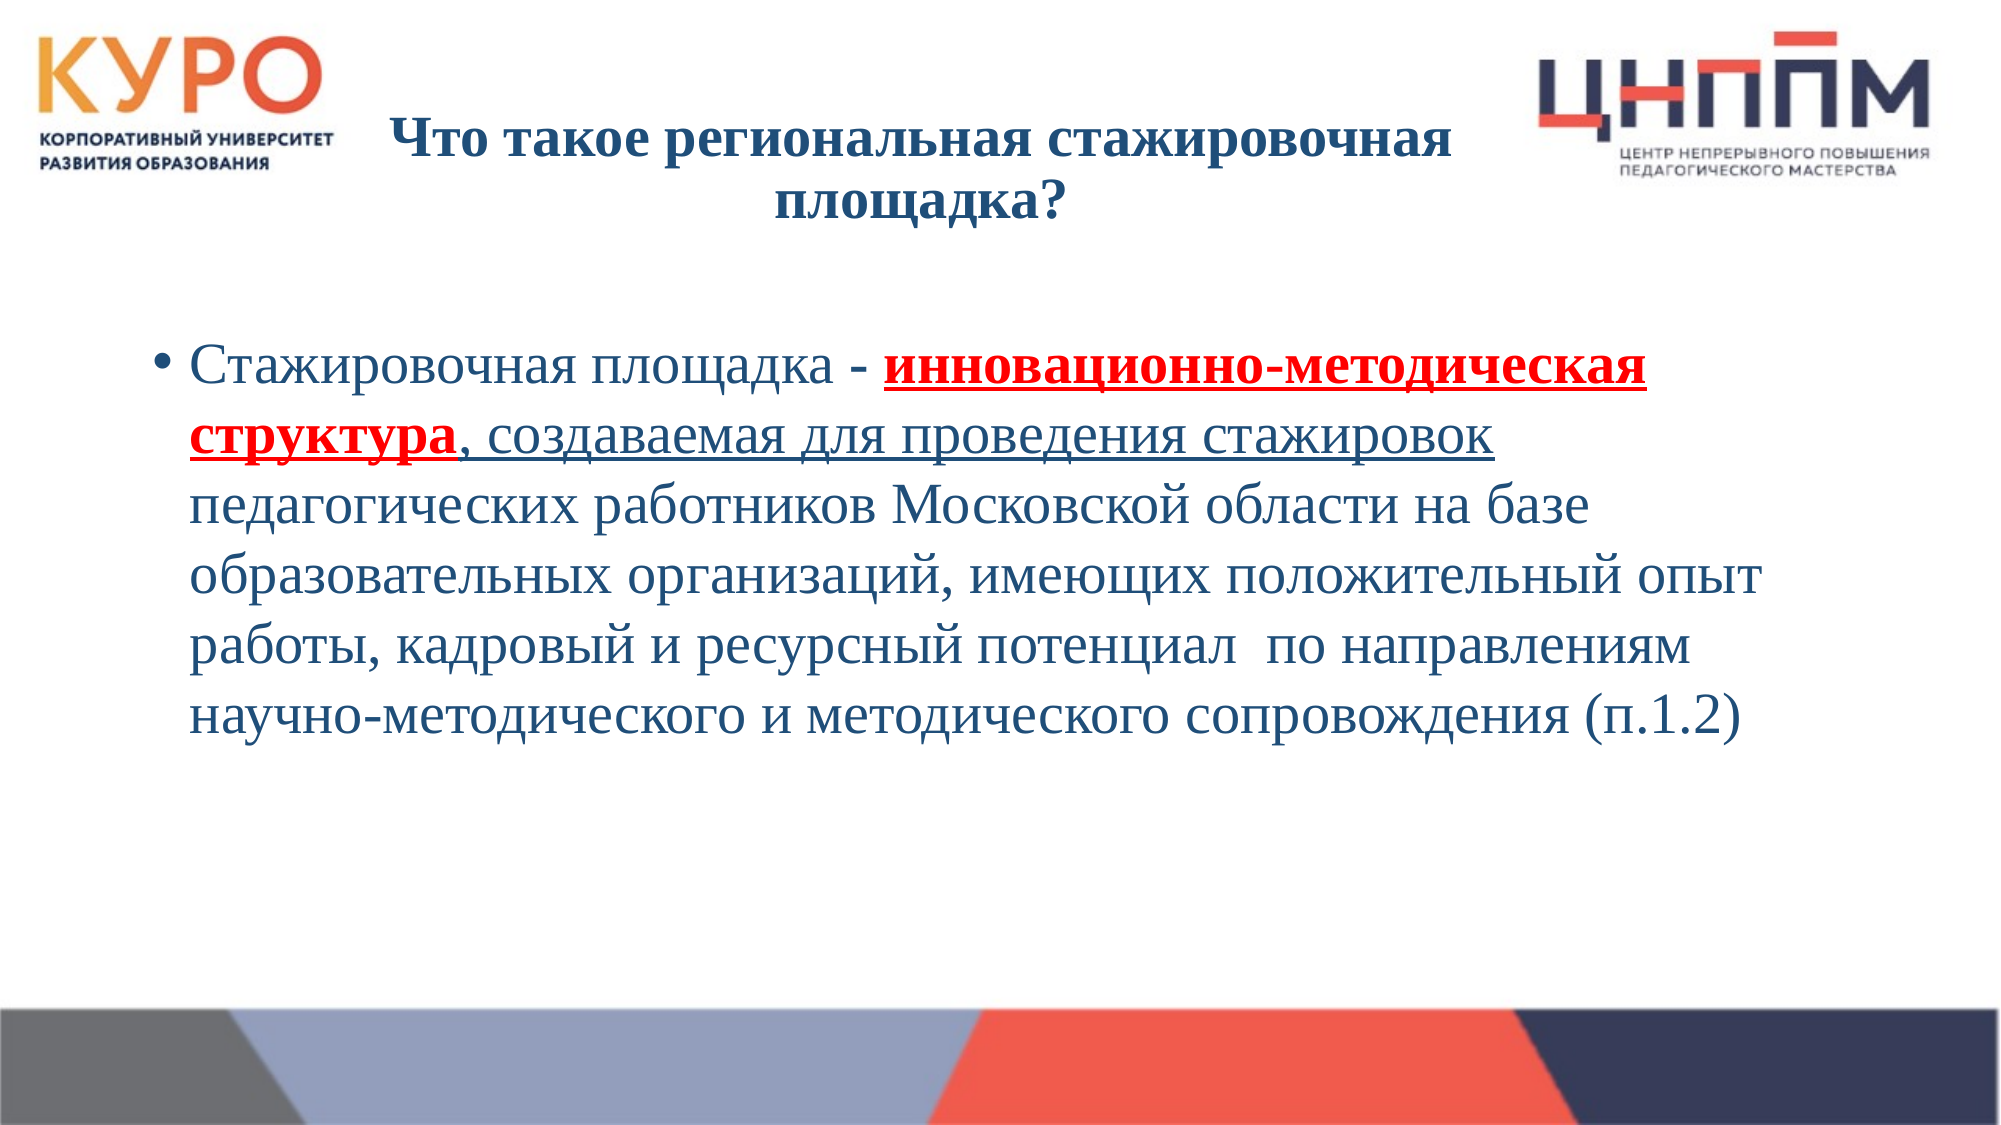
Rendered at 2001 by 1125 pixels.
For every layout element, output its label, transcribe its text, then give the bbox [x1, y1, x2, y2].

list Стажировочная площадка - инновационно-методическая структура, создаваемая для проведения стажировок педагогических работников Московской области на базе образовательных организаций, имеющих положительный опыт работы, кадровый и ресурсный потенциал по направлениям научно-методического и методического сопровождения (п.1.2) [137, 318, 1863, 946]
picture [0, 0, 2001, 1125]
title Что такое региональная стажировочная площадка? [311, 59, 1532, 278]
